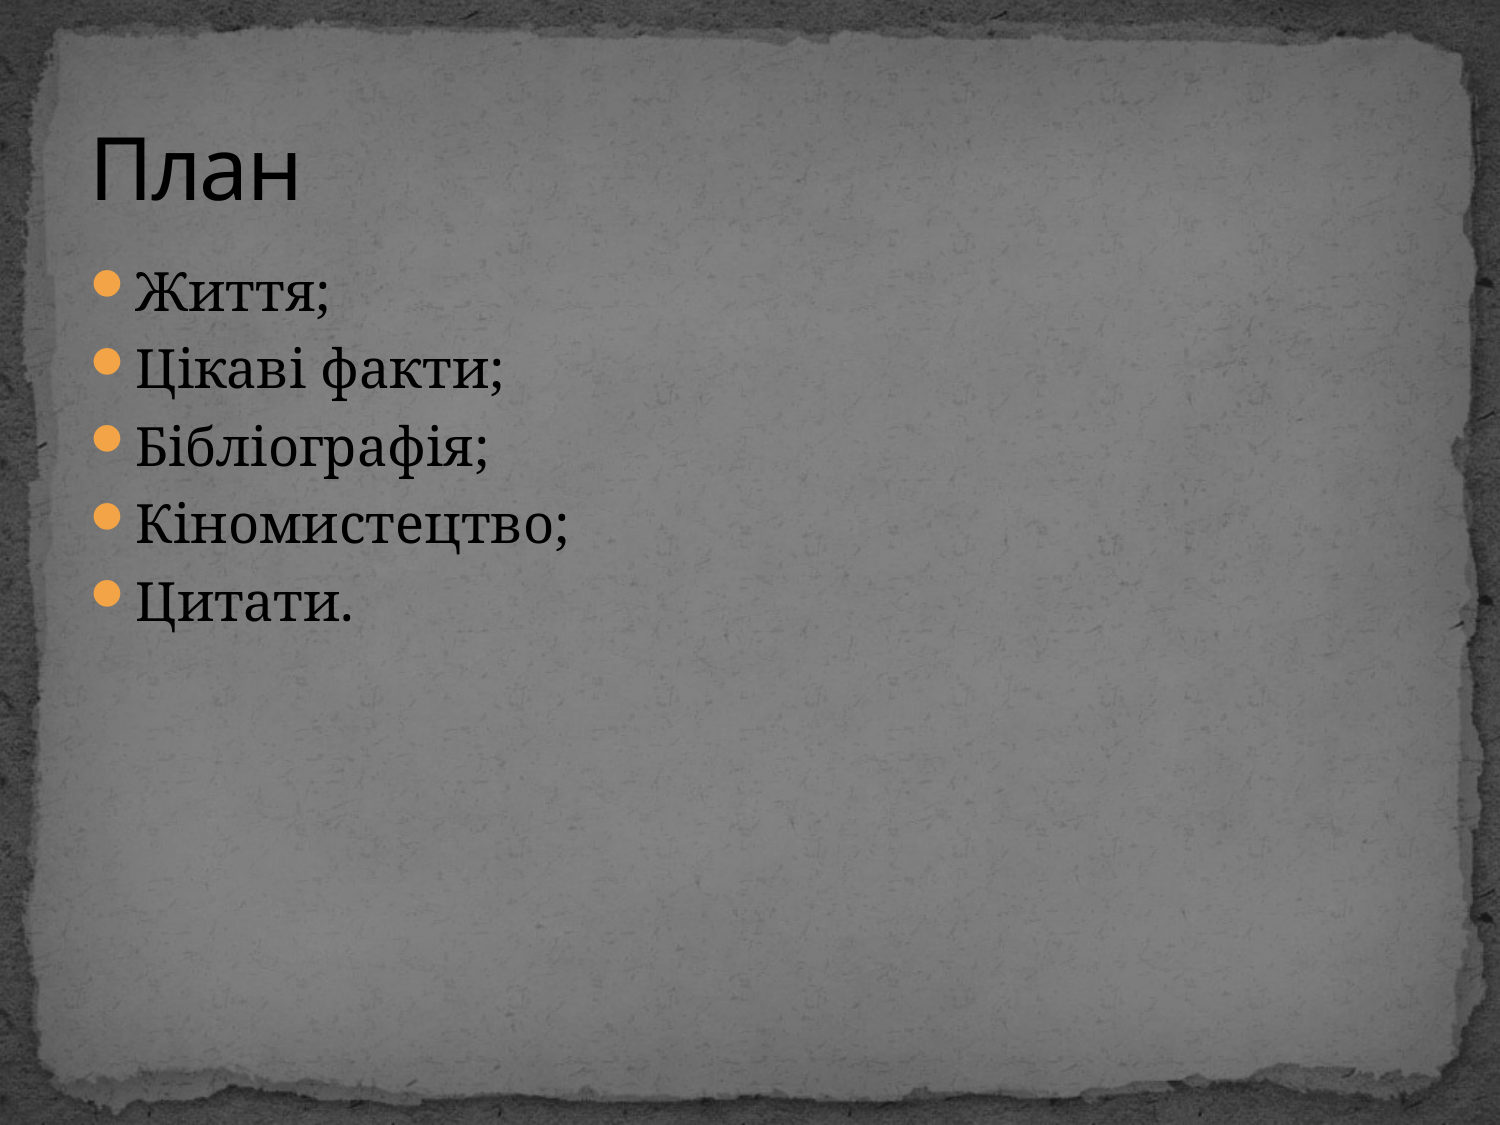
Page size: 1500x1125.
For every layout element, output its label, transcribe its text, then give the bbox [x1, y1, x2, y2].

list Життя; Цікаві факти; Бібліографія; Кіномистецтво; Цитати. [75, 249, 1425, 1000]
title План [74, 24, 1425, 225]
